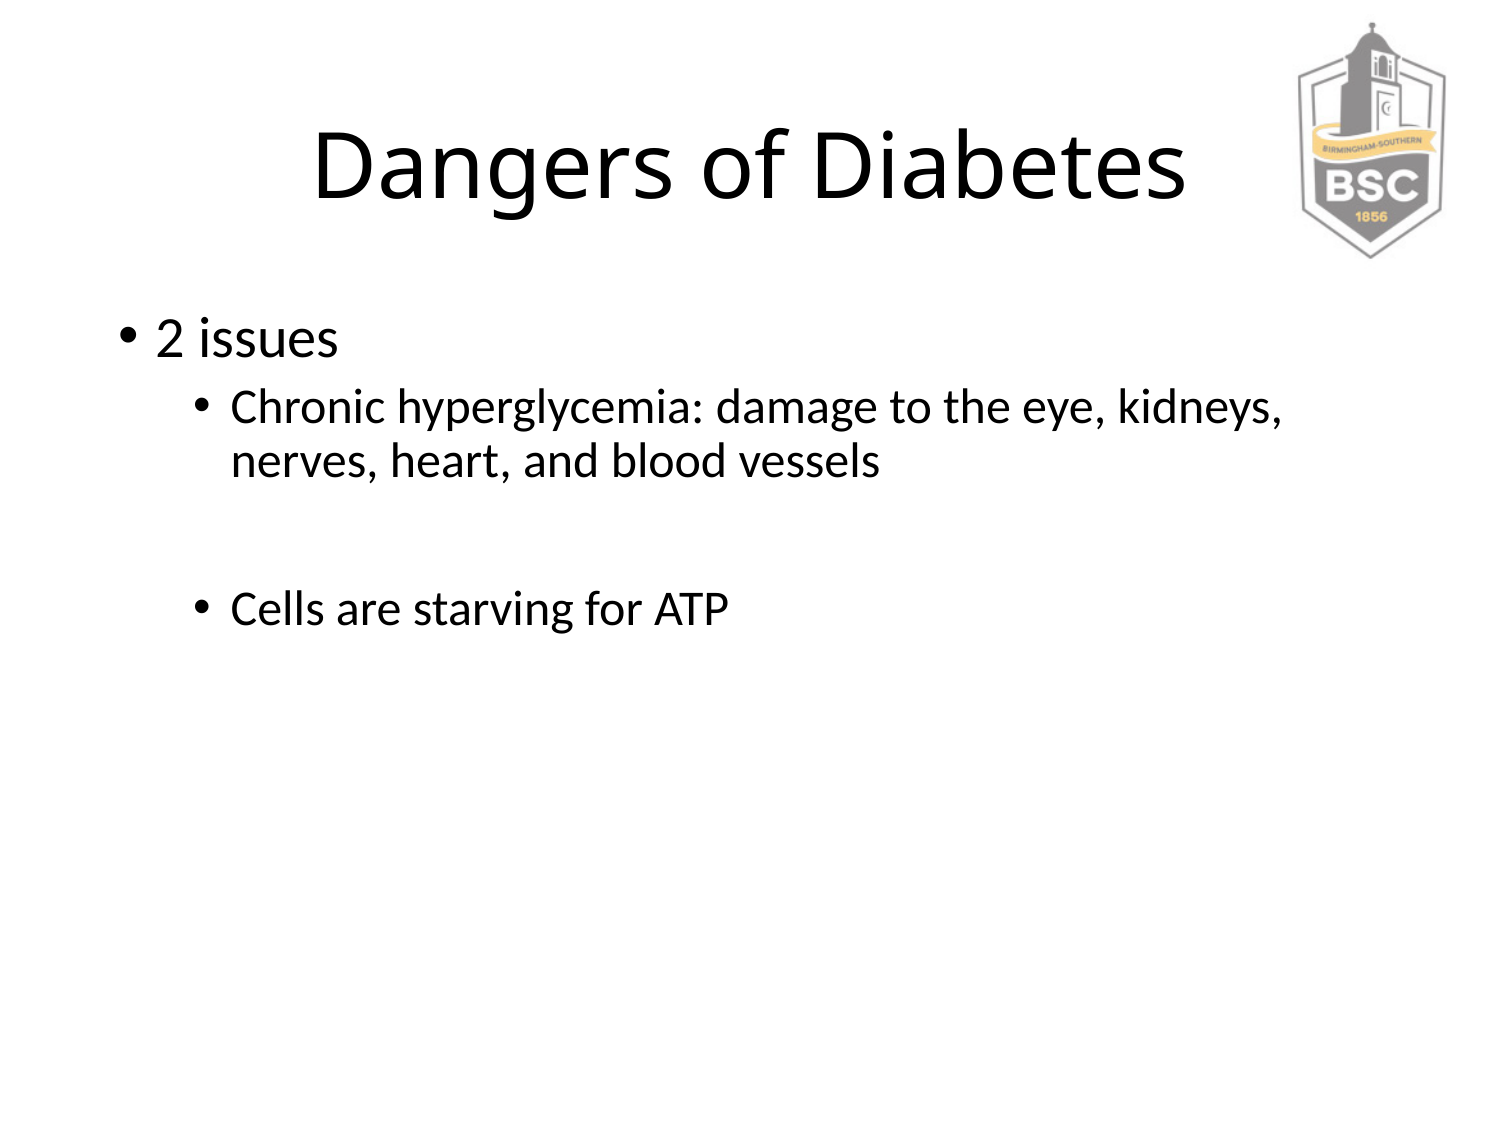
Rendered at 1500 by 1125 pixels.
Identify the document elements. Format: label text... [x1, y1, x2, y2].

title Dangers of Diabetes [103, 59, 1397, 278]
list 2 issues Chronic hyperglycemia: damage to the eye, kidneys, nerves, heart, and blood vessels Cells are starving for ATP [103, 299, 1397, 1014]
picture [1283, 14, 1461, 269]
